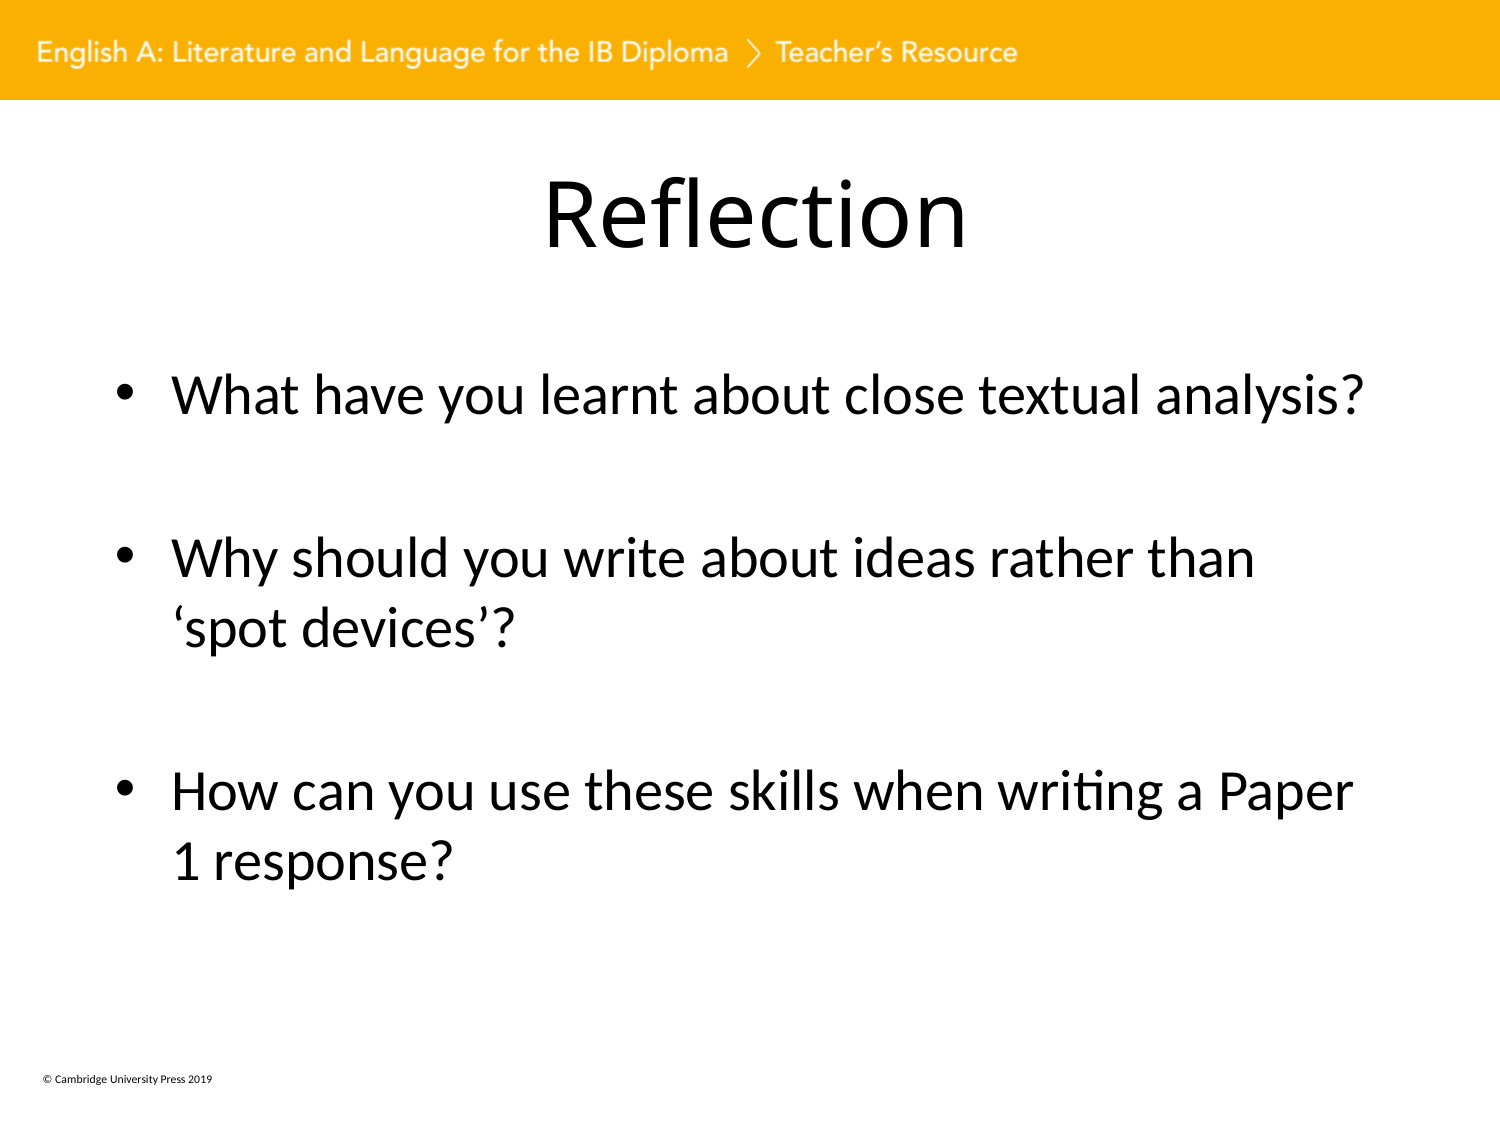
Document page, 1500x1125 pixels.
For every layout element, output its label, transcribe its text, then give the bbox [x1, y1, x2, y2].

subtitle © Cambridge University Press 2019 [27, 1063, 1388, 1093]
text_box Reflection [27, 117, 1485, 305]
text_box What have you learnt about close textual analysis? Why should you write about ideas rather than ‘spot devices’? How can you use these skills when writing a Paper 1 response? [99, 348, 1388, 1087]
picture [0, 0, 1500, 101]
